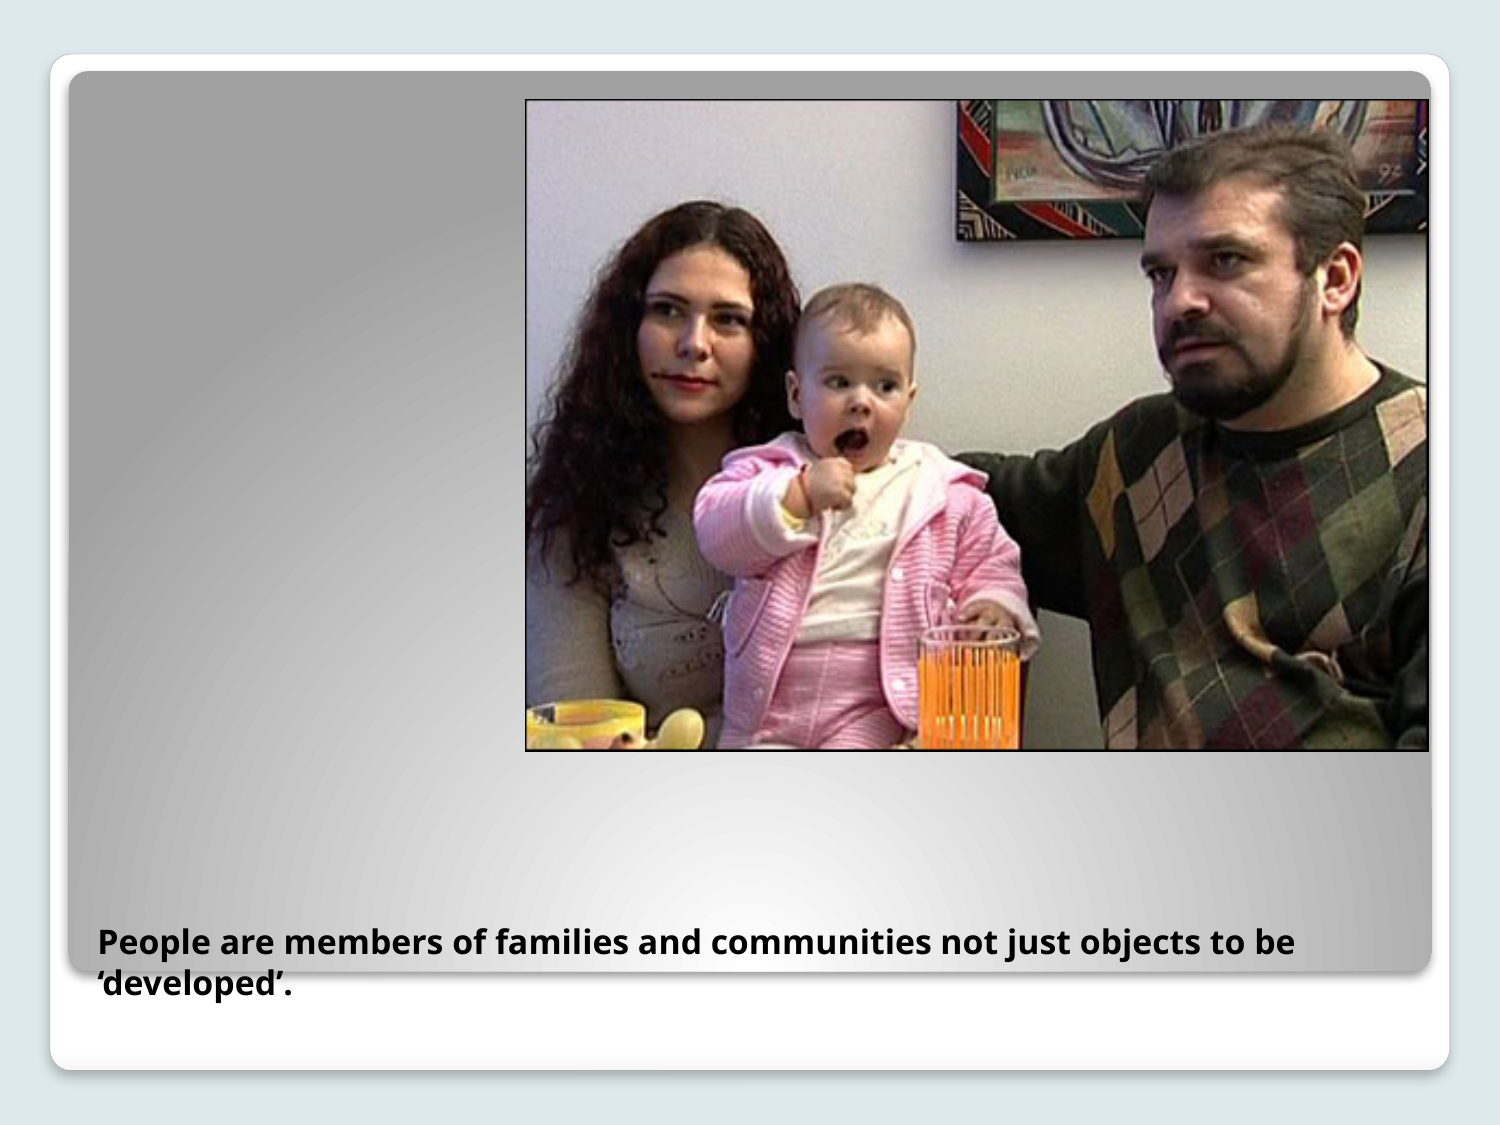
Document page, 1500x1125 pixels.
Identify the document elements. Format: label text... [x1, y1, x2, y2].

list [524, 99, 1429, 752]
title People are members of families and communities not just objects to be ‘developed’. [82, 912, 1425, 1050]
